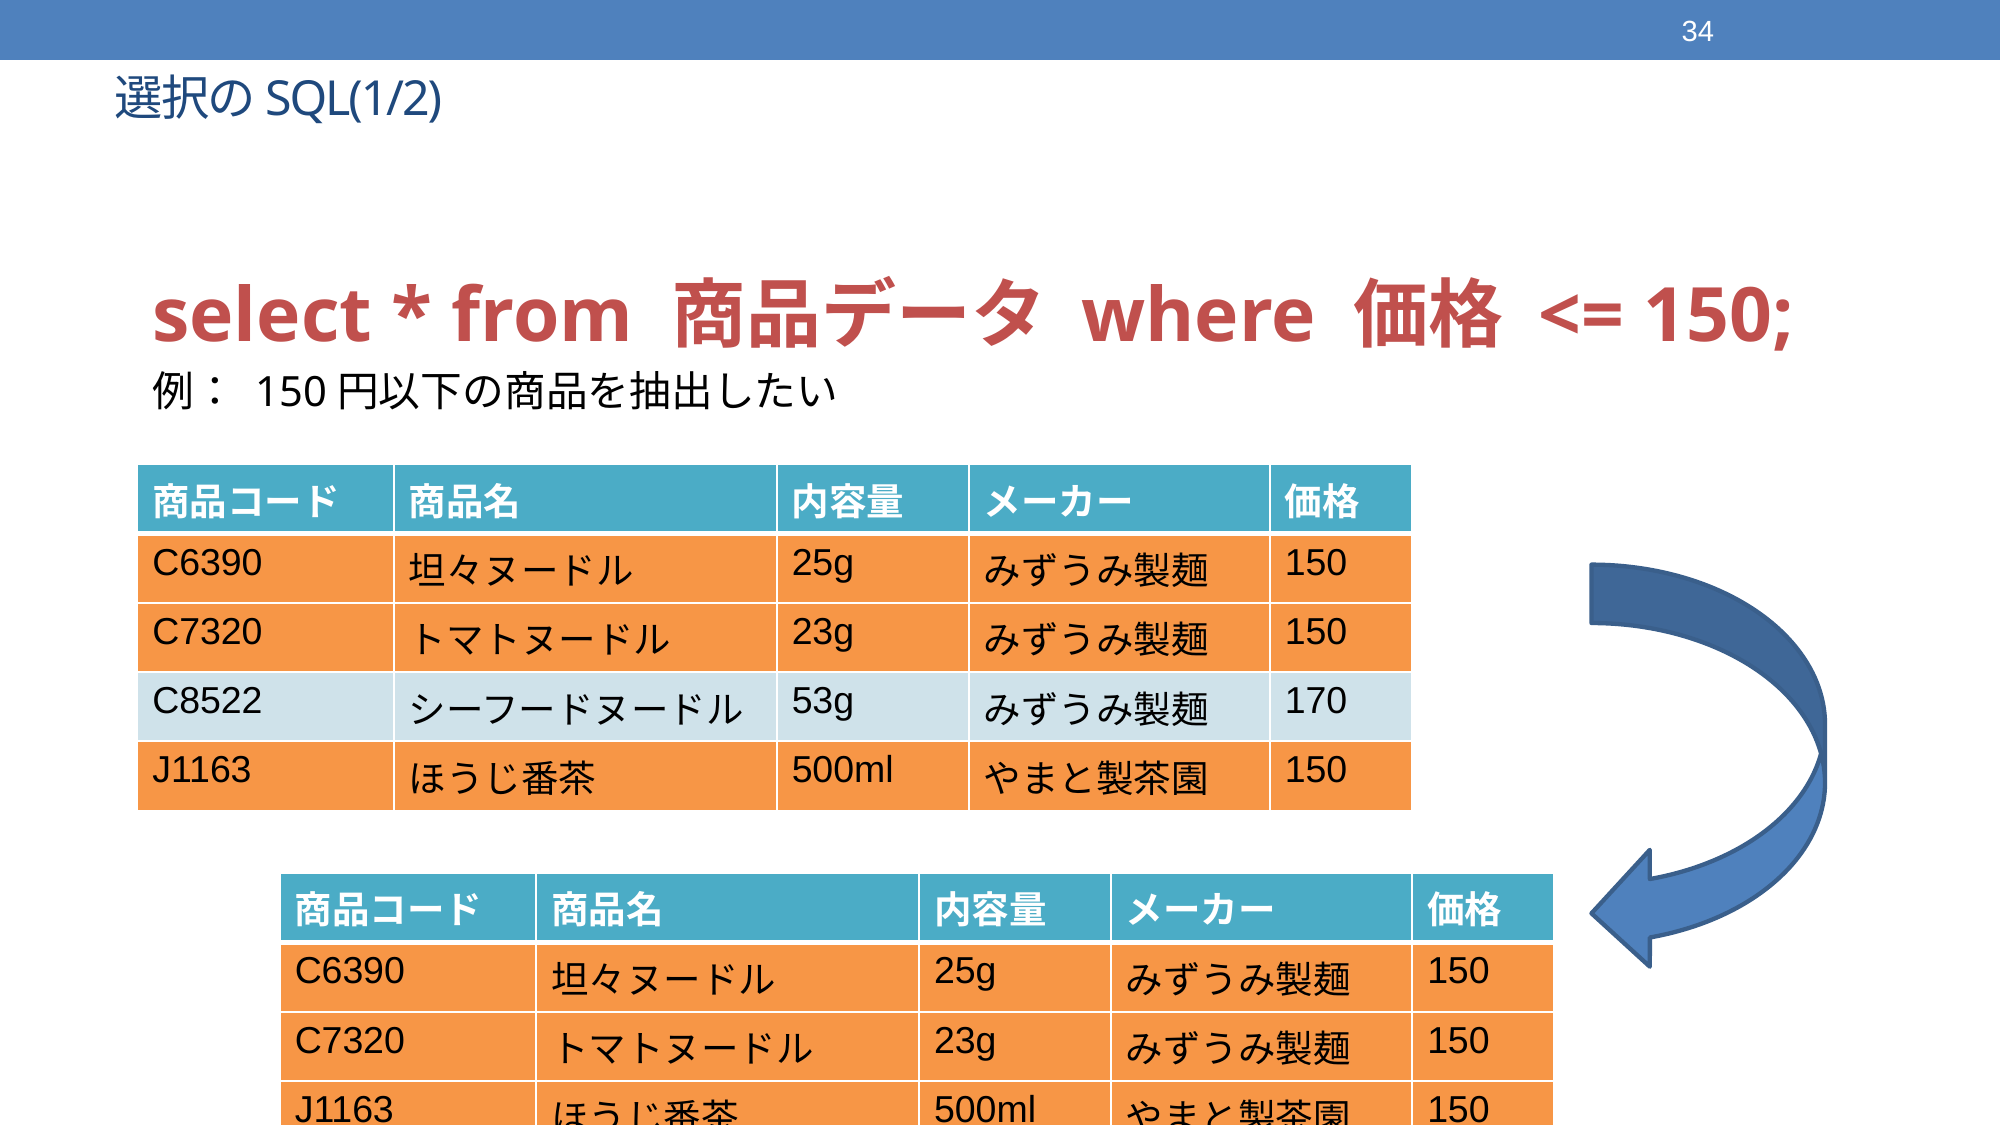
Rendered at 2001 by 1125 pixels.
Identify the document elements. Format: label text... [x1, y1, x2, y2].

table_cell やまと製茶園 [970, 742, 1269, 810]
table_header メーカー [970, 465, 1269, 531]
table_header 価格 [1413, 874, 1553, 940]
table_cell やまと製茶園 [1112, 1082, 1411, 1125]
table_cell 500ml [778, 742, 968, 810]
table_cell 坦々ヌードル [395, 536, 776, 602]
table_cell トマトヌードル [395, 604, 776, 671]
table_cell みずうみ製麺 [970, 536, 1269, 602]
table_header 商品コード [138, 465, 393, 531]
table_cell みずうみ製麺 [1112, 945, 1411, 1011]
title 選択のSQL(1/2) [99, 59, 1900, 133]
table_cell 23g [778, 604, 968, 671]
table_cell 150 [1413, 1013, 1553, 1080]
table_header 内容量 [920, 874, 1110, 940]
table_cell C7320 [281, 1013, 535, 1080]
table_cell みずうみ製麺 [970, 604, 1269, 671]
table_cell ほうじ番茶 [395, 742, 776, 810]
table_cell 坦々ヌードル [537, 945, 918, 1011]
table_cell 23g [920, 1013, 1110, 1080]
table_cell 53g [778, 673, 968, 740]
table_cell 150 [1271, 604, 1411, 671]
table_header メーカー [1112, 874, 1411, 940]
table_cell 150 [1271, 742, 1411, 810]
table_cell 150 [1271, 536, 1411, 602]
table_cell シーフードヌードル [395, 673, 776, 740]
table_cell トマトヌードル [537, 1013, 918, 1080]
slide_number 34 [1666, 3, 1900, 57]
text_box [1589, 562, 1828, 969]
table_cell C8522 [138, 673, 393, 740]
table_header 内容量 [778, 465, 968, 531]
table_cell みずうみ製麺 [970, 673, 1269, 740]
table_header 商品名 [537, 874, 918, 940]
table_header 商品名 [395, 465, 776, 531]
table_cell C6390 [138, 536, 393, 602]
table_cell 500ml [920, 1082, 1110, 1125]
table_cell 25g [920, 945, 1110, 1011]
table_header 価格 [1271, 465, 1411, 531]
table_cell 25g [778, 536, 968, 602]
table_cell 150 [1413, 945, 1553, 1011]
table_cell みずうみ製麺 [1112, 1013, 1411, 1080]
table_cell J1163 [138, 742, 393, 810]
table_header 商品コード [281, 874, 535, 940]
table_cell 170 [1271, 673, 1411, 740]
table_cell 150 [1413, 1082, 1553, 1125]
table_cell J1163 [281, 1082, 535, 1125]
list select * from 商品データ where 価格 <= 150; 例： 150円以下の商品を抽出したい ☆150円以下の商品を抽出できた [137, 258, 1863, 995]
table_cell C7320 [138, 604, 393, 671]
table_cell C6390 [281, 945, 535, 1011]
table_cell ほうじ番茶 [537, 1082, 918, 1125]
